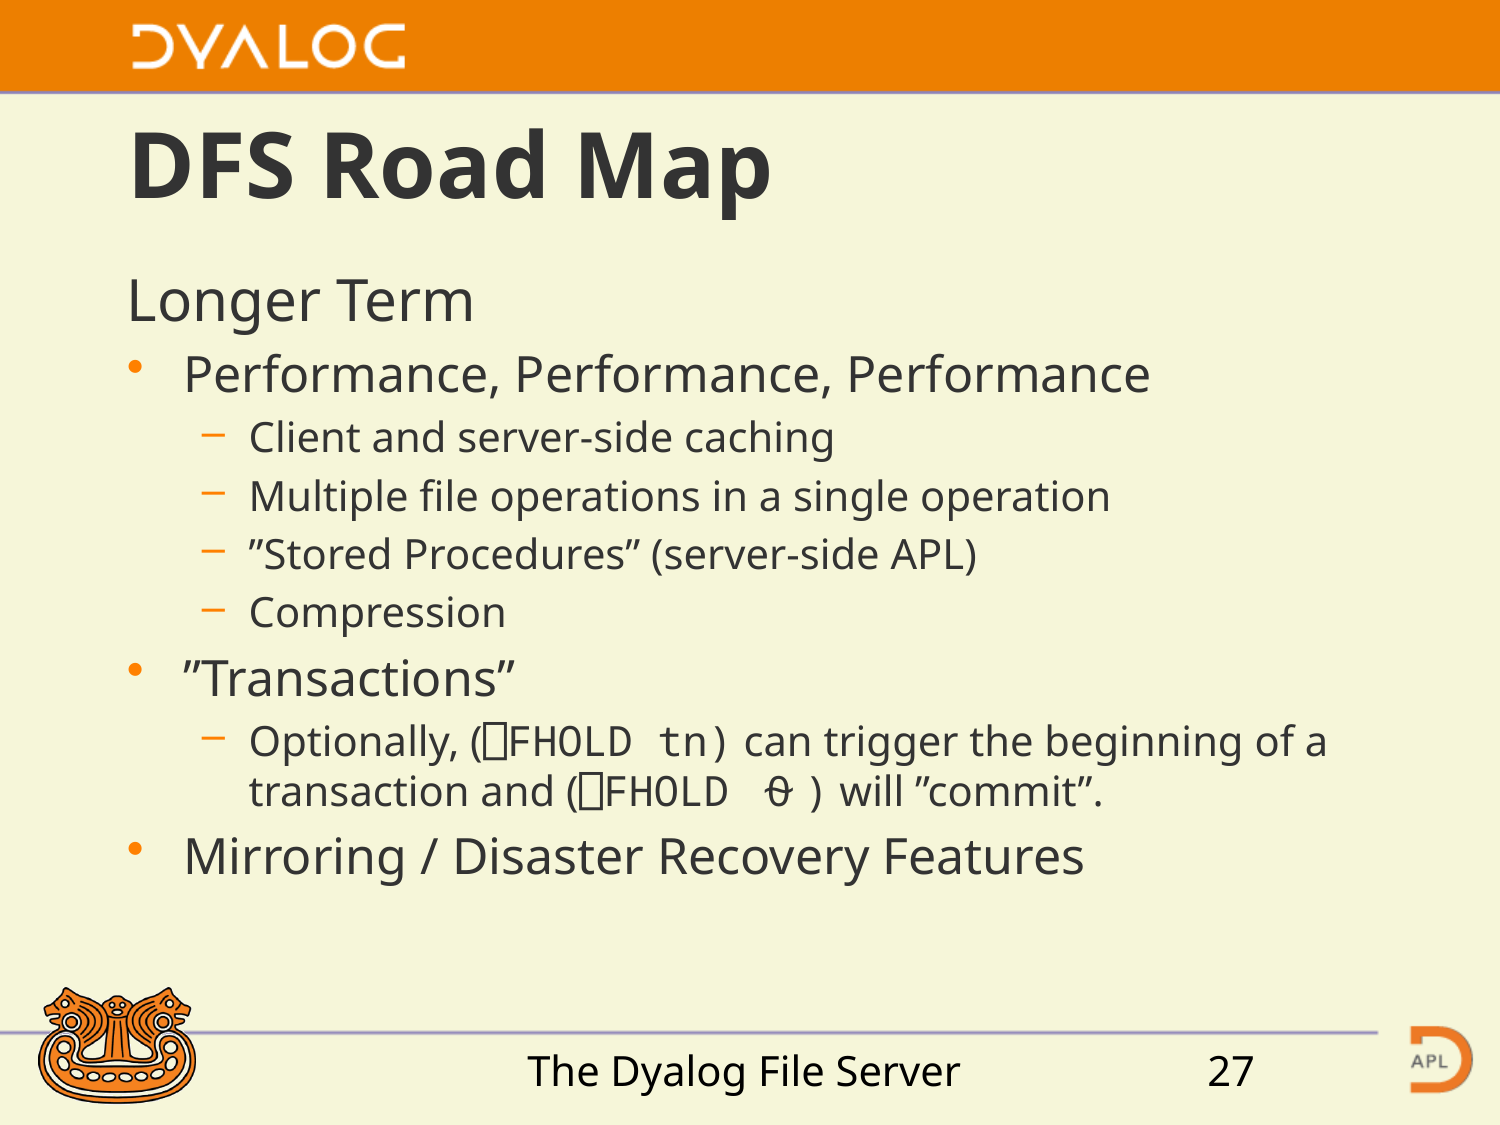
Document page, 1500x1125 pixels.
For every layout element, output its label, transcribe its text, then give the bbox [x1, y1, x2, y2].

title DFS Road Map [112, 99, 1388, 255]
list Longer Term Performance, Performance, Performance Client and server-side caching Multiple file operations in a single operation ”Stored Procedures” (server-side APL) Compression ”Transactions” Optionally, (⎕FHOLD tn) can trigger the beginning of a transaction and (⎕FHOLD ⍬) will ”commit”. Mirroring / Disaster Recovery Features [112, 255, 1388, 931]
slide_number [112, 1037, 425, 1113]
slide_number 27 [1074, 1037, 1388, 1113]
footer The Dyalog File Server [512, 1037, 988, 1113]
picture [0, 0, 1500, 1125]
